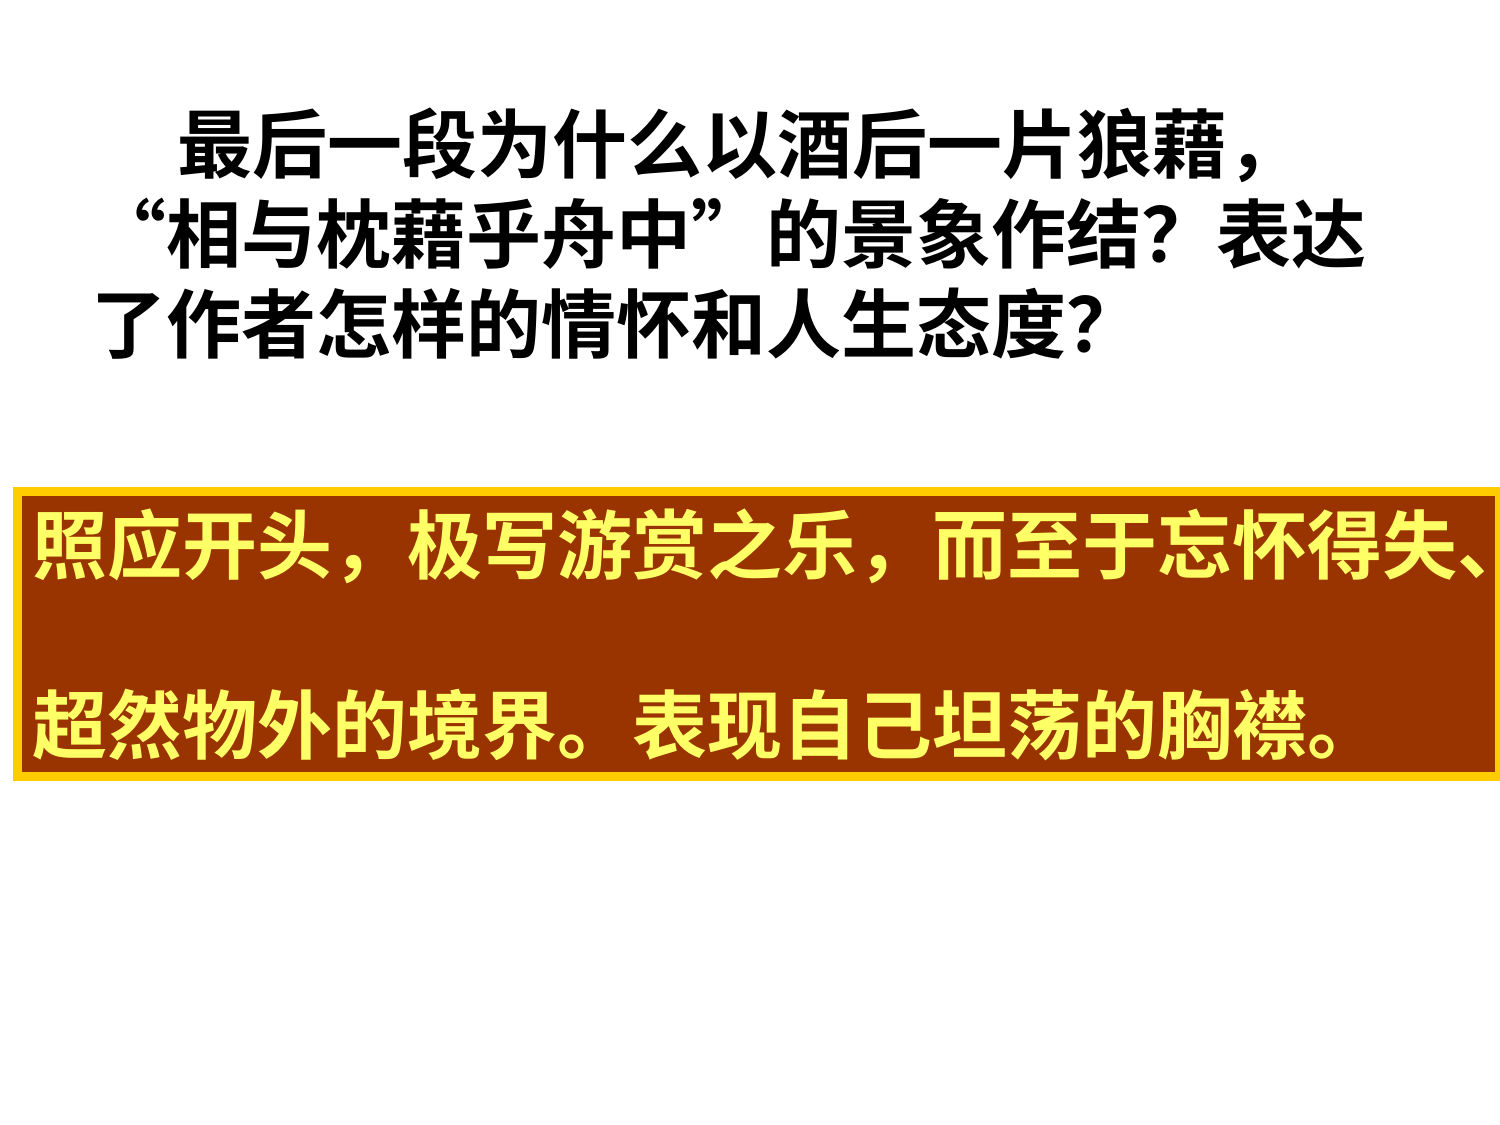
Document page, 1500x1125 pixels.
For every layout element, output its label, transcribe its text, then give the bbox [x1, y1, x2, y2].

text_box 照应开头，极写游赏之乐，而至于忘怀得失、 超然物外的境界。表现自己坦荡的胸襟。 [17, 491, 1500, 777]
text_box 最后一段为什么以酒后一片狼藉，“相与枕藉乎舟中”的景象作结？表达了作者怎样的情怀和人生态度？ [76, 89, 1447, 375]
